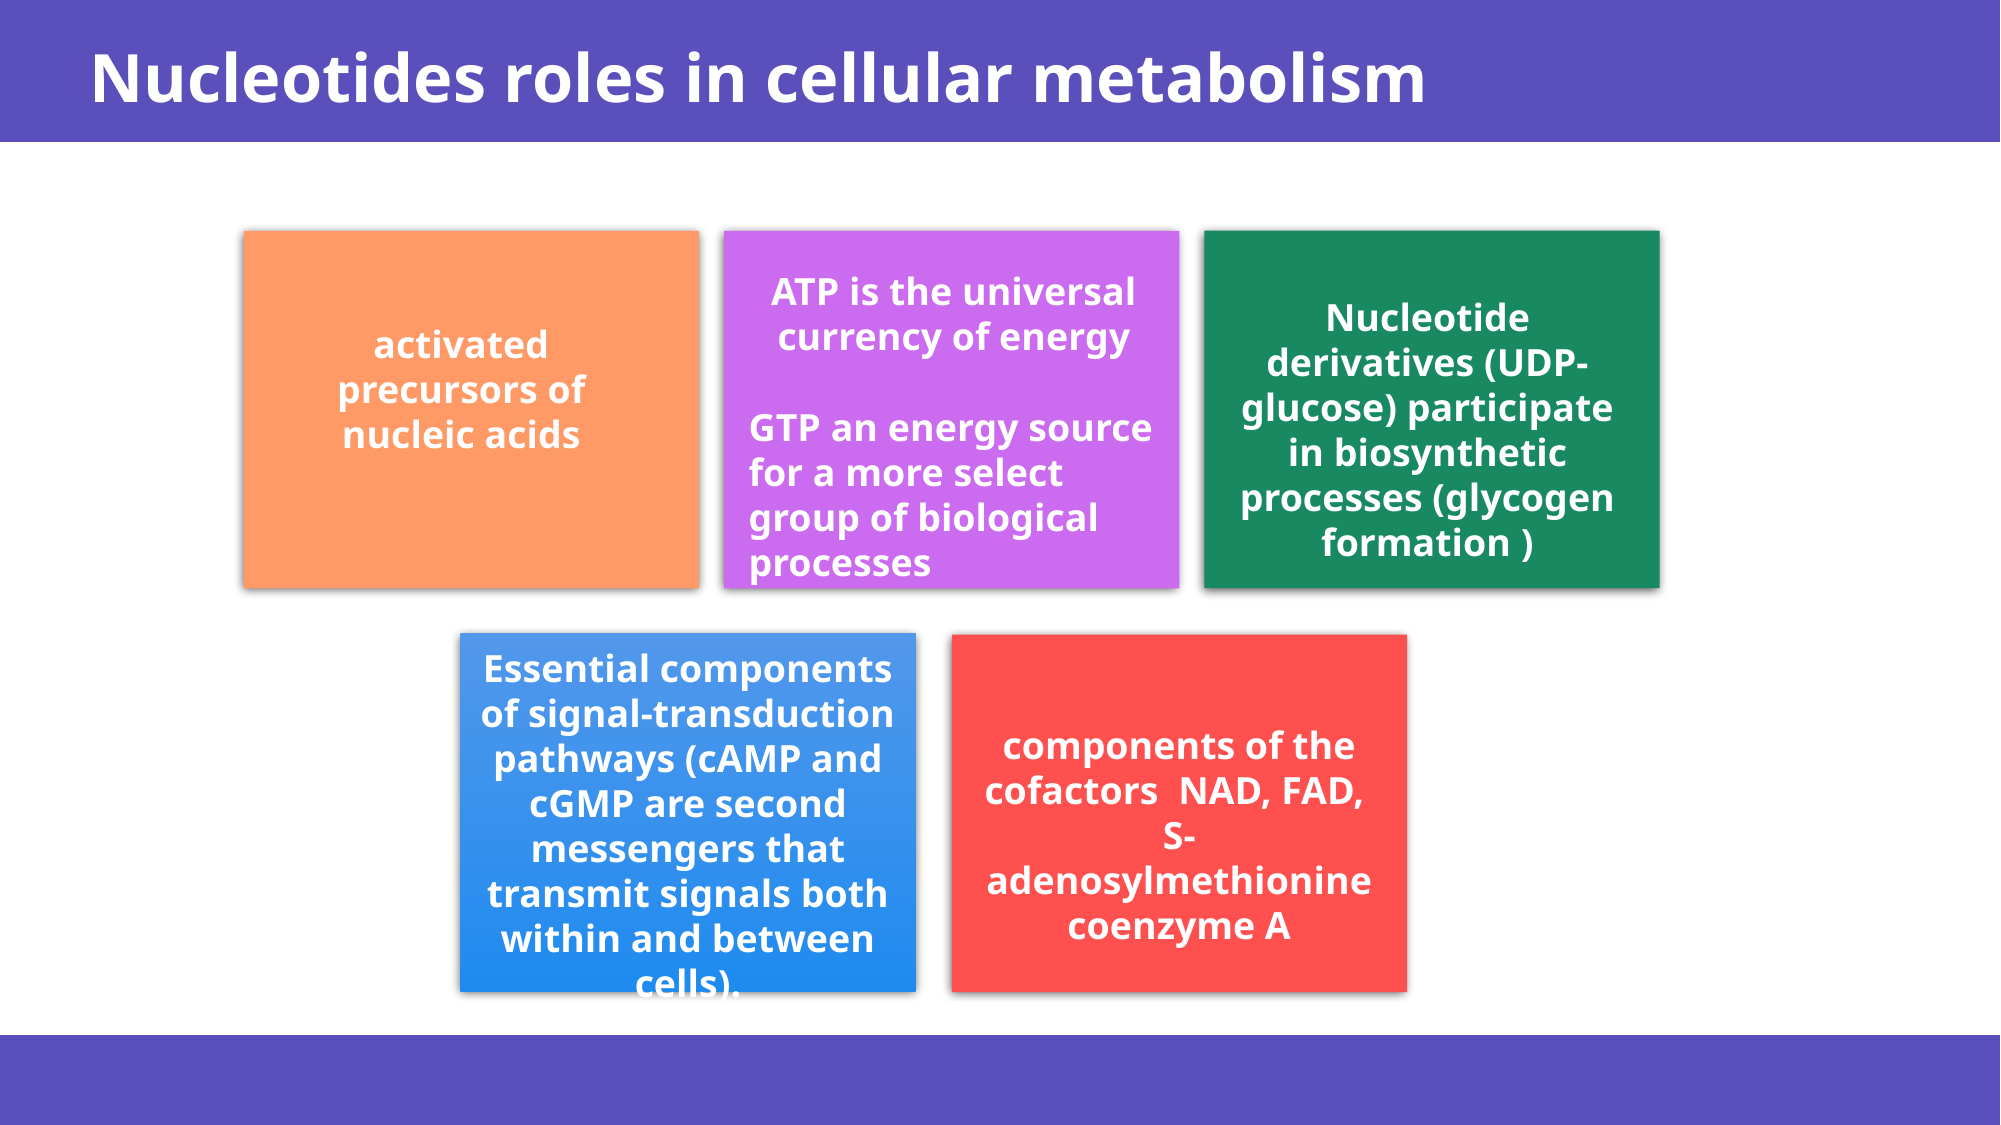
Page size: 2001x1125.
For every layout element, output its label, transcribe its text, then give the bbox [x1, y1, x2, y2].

text_box ATP is the universal currency of energy [748, 260, 1160, 366]
text_box Essential components of signal-transduction pathways (cAMP and cGMP are second messengers that transmit signals both within and between cells). [460, 637, 916, 1035]
text_box [460, 633, 916, 637]
text_box components of the cofactors NAD, FAD, S-adenosylmethionine coenzyme A [959, 714, 1399, 1000]
text_box Nucleotide derivatives (UDP-glucose) participate in biosynthetic processes (glycogen formation ) [1217, 286, 1638, 572]
text_box [951, 634, 1408, 993]
picture [0, 0, 2000, 142]
text_box [1204, 230, 1660, 589]
text_box activated precursors of nucleic acids [292, 313, 630, 464]
text_box [243, 230, 700, 589]
picture [0, 1035, 2000, 1125]
text_box [724, 230, 1180, 589]
text_box GTP an energy source for a more select group of biological processes [733, 396, 1170, 592]
